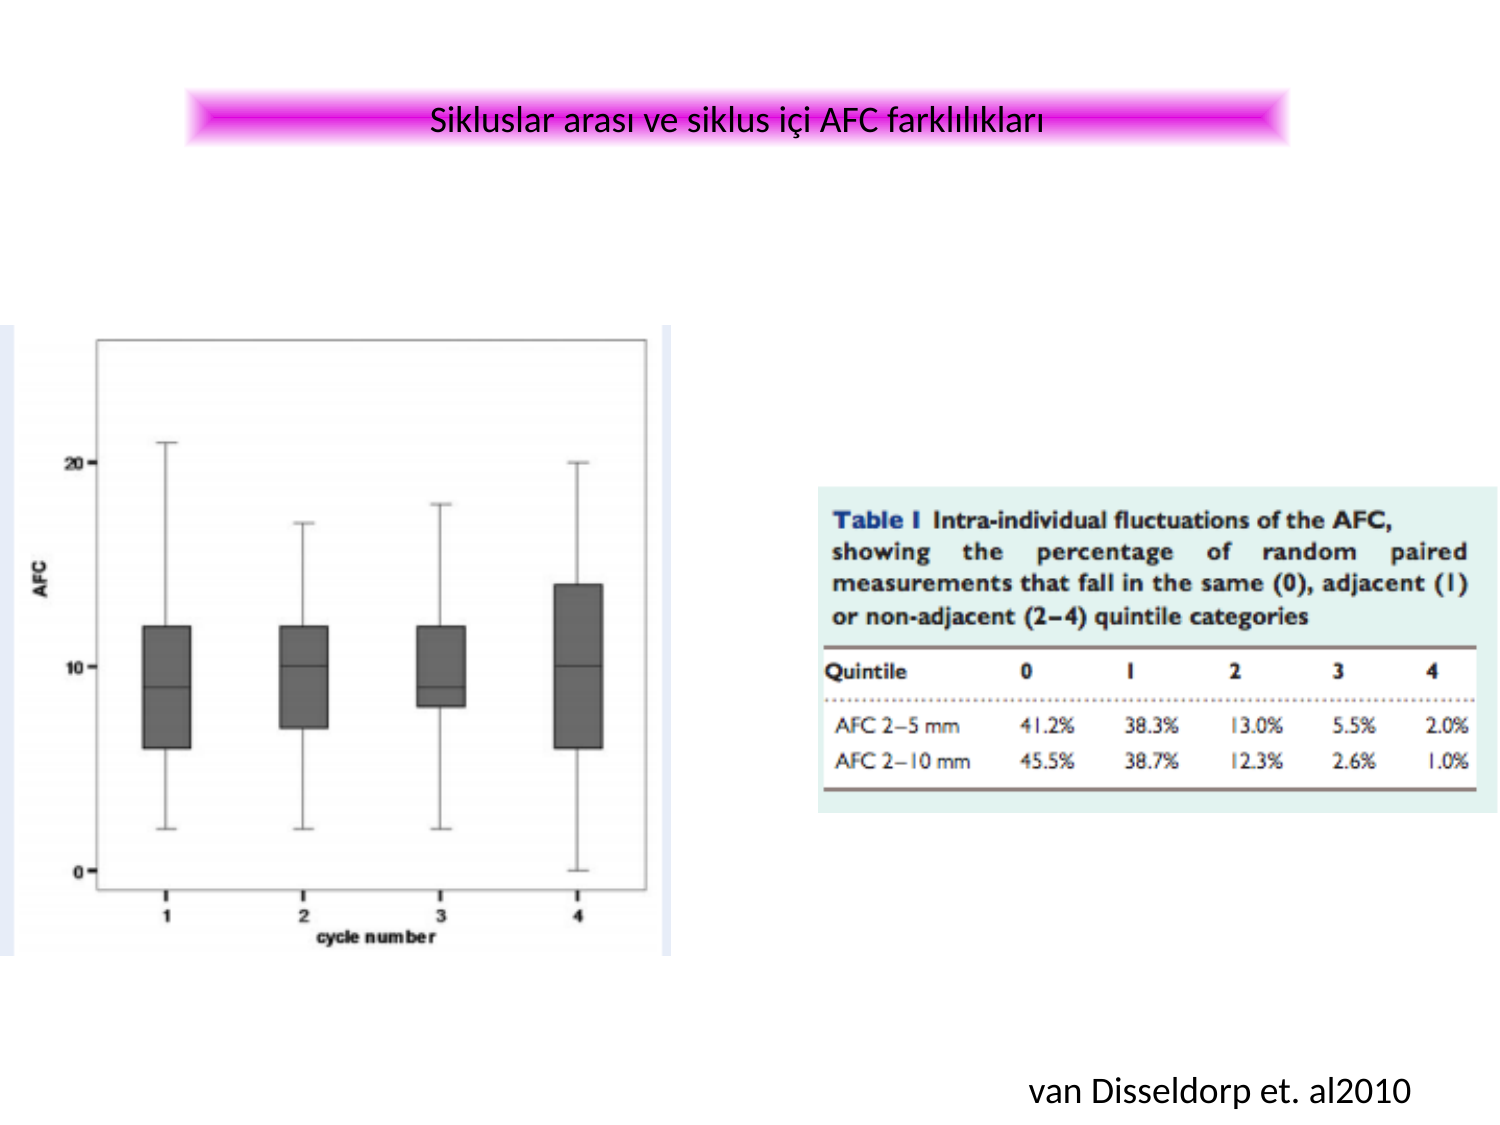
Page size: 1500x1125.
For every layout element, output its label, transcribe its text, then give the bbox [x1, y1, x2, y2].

text_box Sikluslar arası ve siklus içi AFC farklılıkları [184, 87, 1291, 148]
picture [0, 325, 672, 956]
picture [818, 483, 1500, 813]
text_box van Disseldorp et. al2010 [1013, 1058, 1500, 1125]
